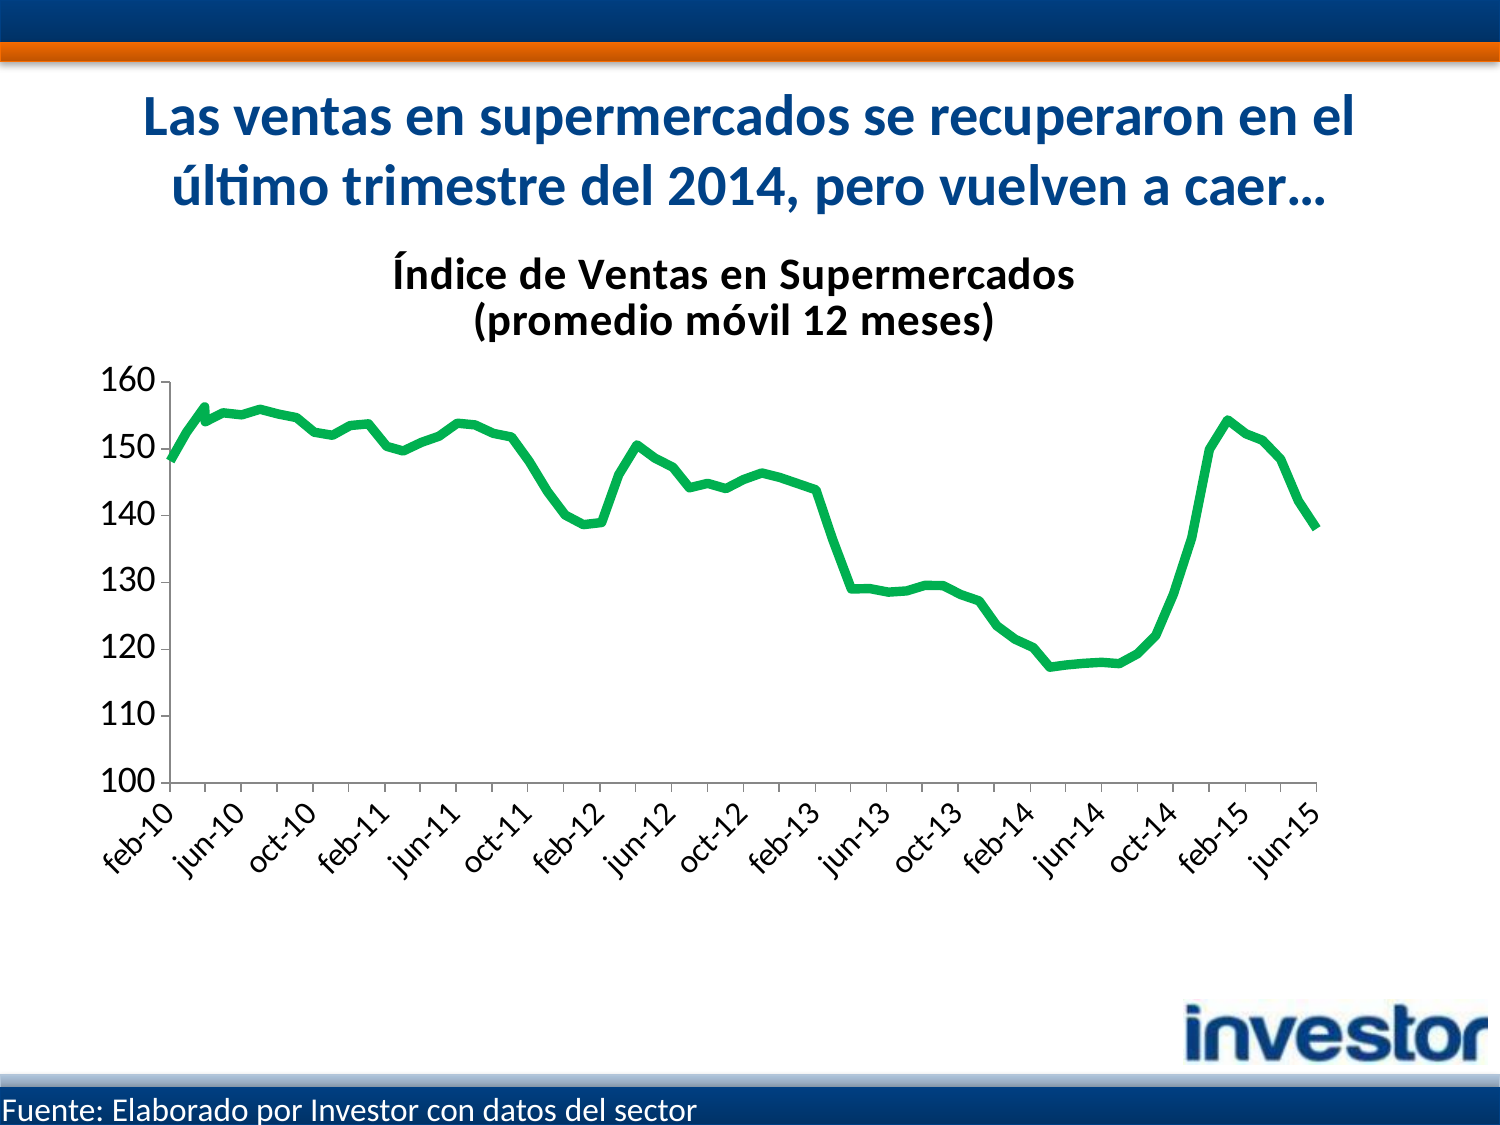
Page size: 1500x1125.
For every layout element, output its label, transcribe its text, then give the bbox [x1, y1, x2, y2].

title Las ventas en supermercados se recuperaron en el último trimestre del 2014, pero vuelven a caer… [74, 86, 1426, 208]
text_box Fuente: Elaborado por Investor con datos del sector [0, 1081, 1499, 1125]
chart [64, 228, 1389, 941]
picture [1183, 999, 1488, 1065]
